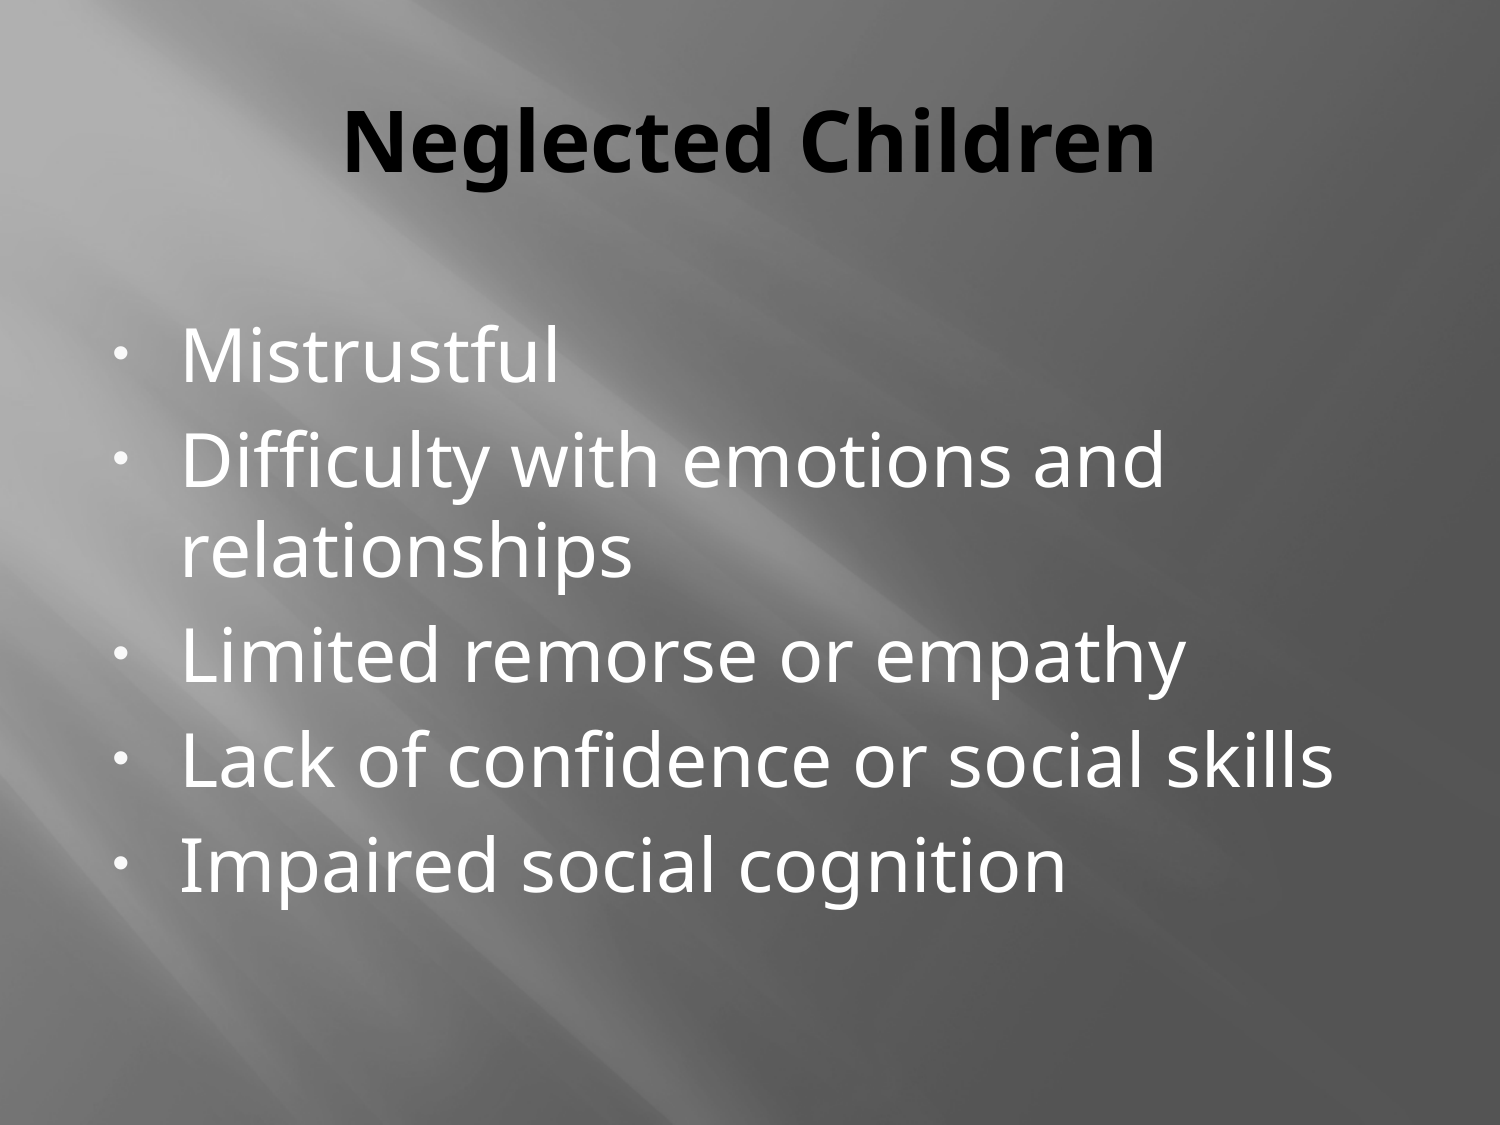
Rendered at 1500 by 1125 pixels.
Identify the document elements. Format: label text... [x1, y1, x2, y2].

list Mistrustful Difficulty with emotions and relationships Limited remorse or empathy Lack of confidence or social skills Impaired social cognition [75, 299, 1425, 1035]
title Neglected Children [75, 45, 1425, 233]
